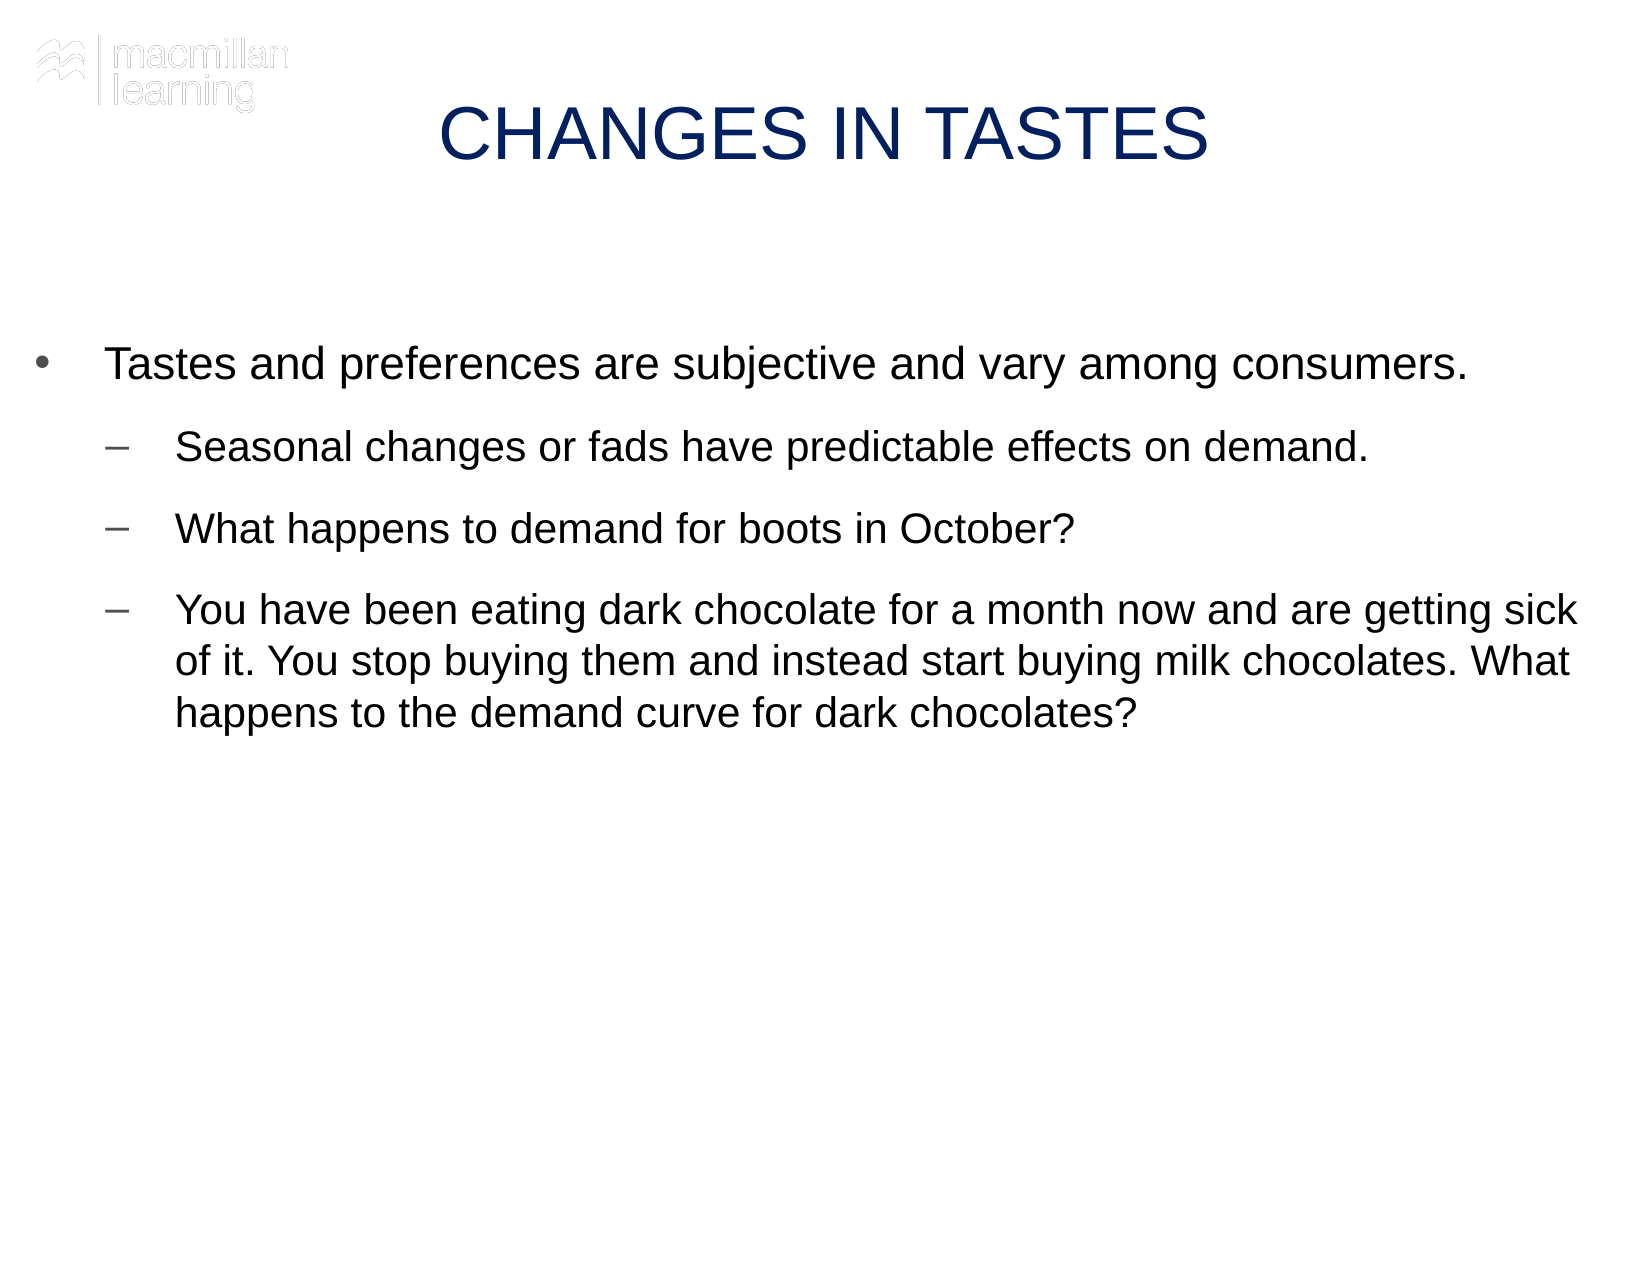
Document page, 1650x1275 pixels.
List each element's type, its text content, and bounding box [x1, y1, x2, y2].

title CHANGES IN TASTES [0, 62, 1650, 197]
list Tastes and preferences are subjective and vary among consumers. Seasonal changes or fads have predictable effects on demand. What happens to demand for boots in October? You have been eating dark chocolate for a month now and are getting sick of it. You stop buying them and instead start buying milk chocolates. What happens to the demand curve for dark chocolates? [19, 318, 1628, 760]
picture [37, 35, 288, 62]
